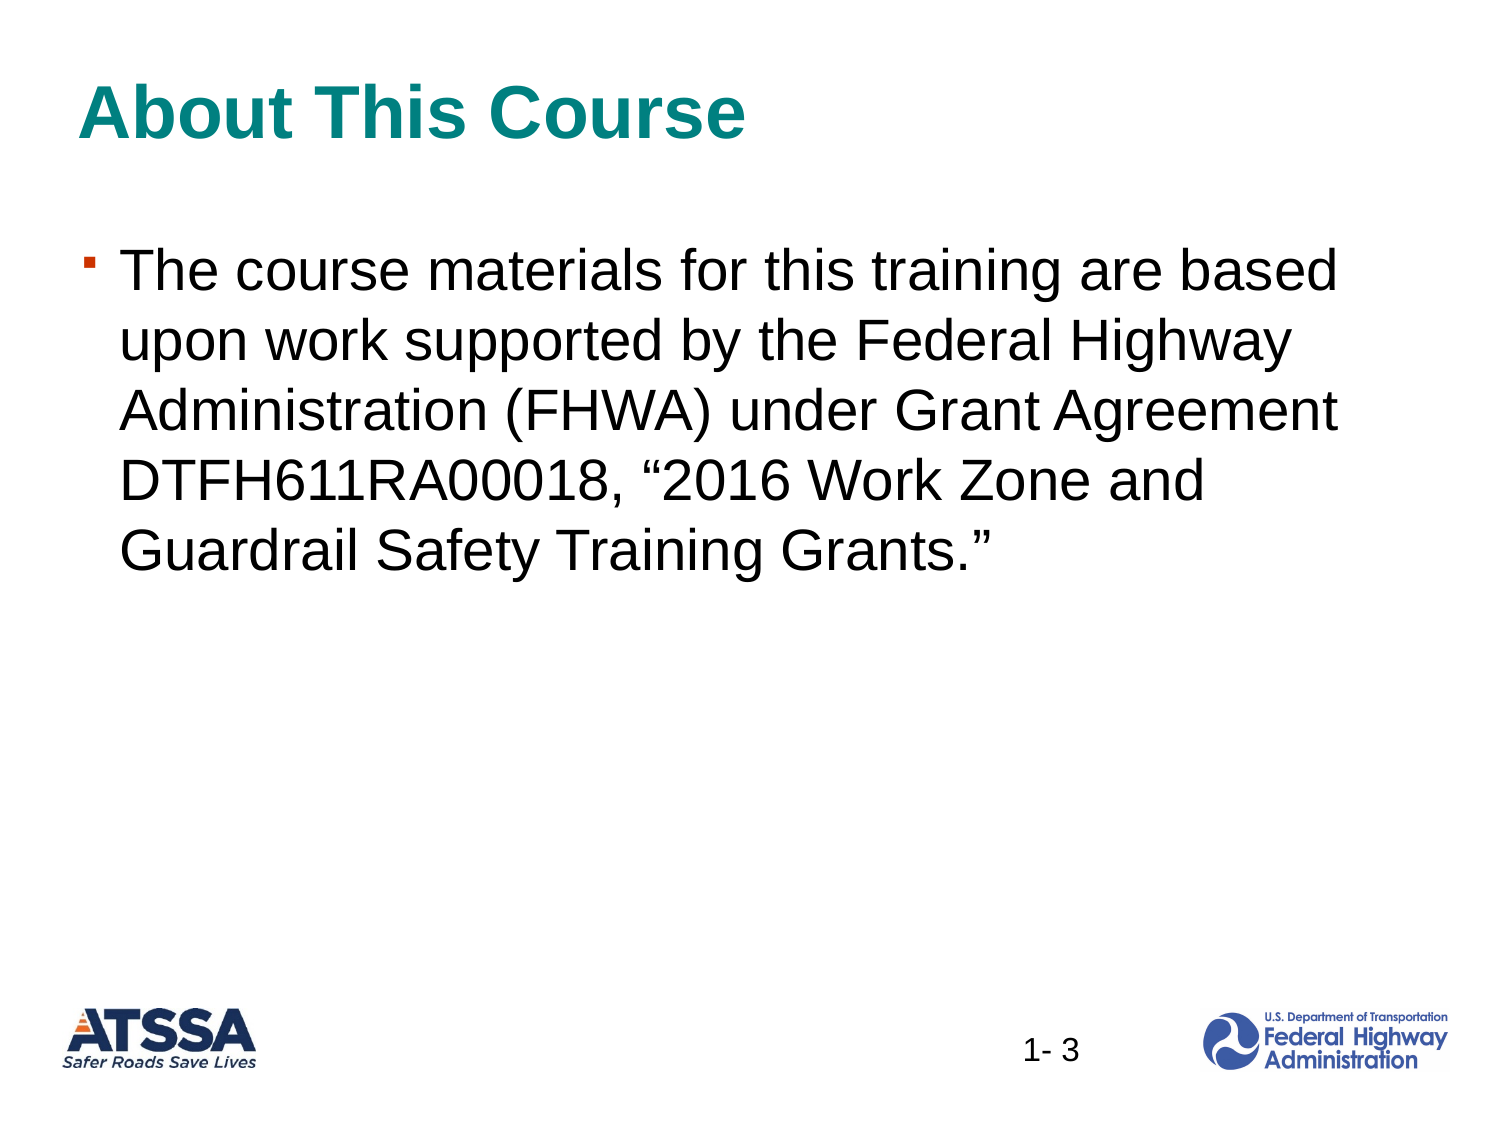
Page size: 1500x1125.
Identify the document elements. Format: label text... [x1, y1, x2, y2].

list The course materials for this training are based upon work supported by the Federal Highway Administration (FHWA) under Grant Agreement DTFH611RA00018, “2016 Work Zone and Guardrail Safety Training Grants.” [65, 224, 1454, 938]
picture [1200, 1008, 1450, 1072]
title About This Course [62, 0, 1500, 218]
picture [62, 1008, 256, 1068]
